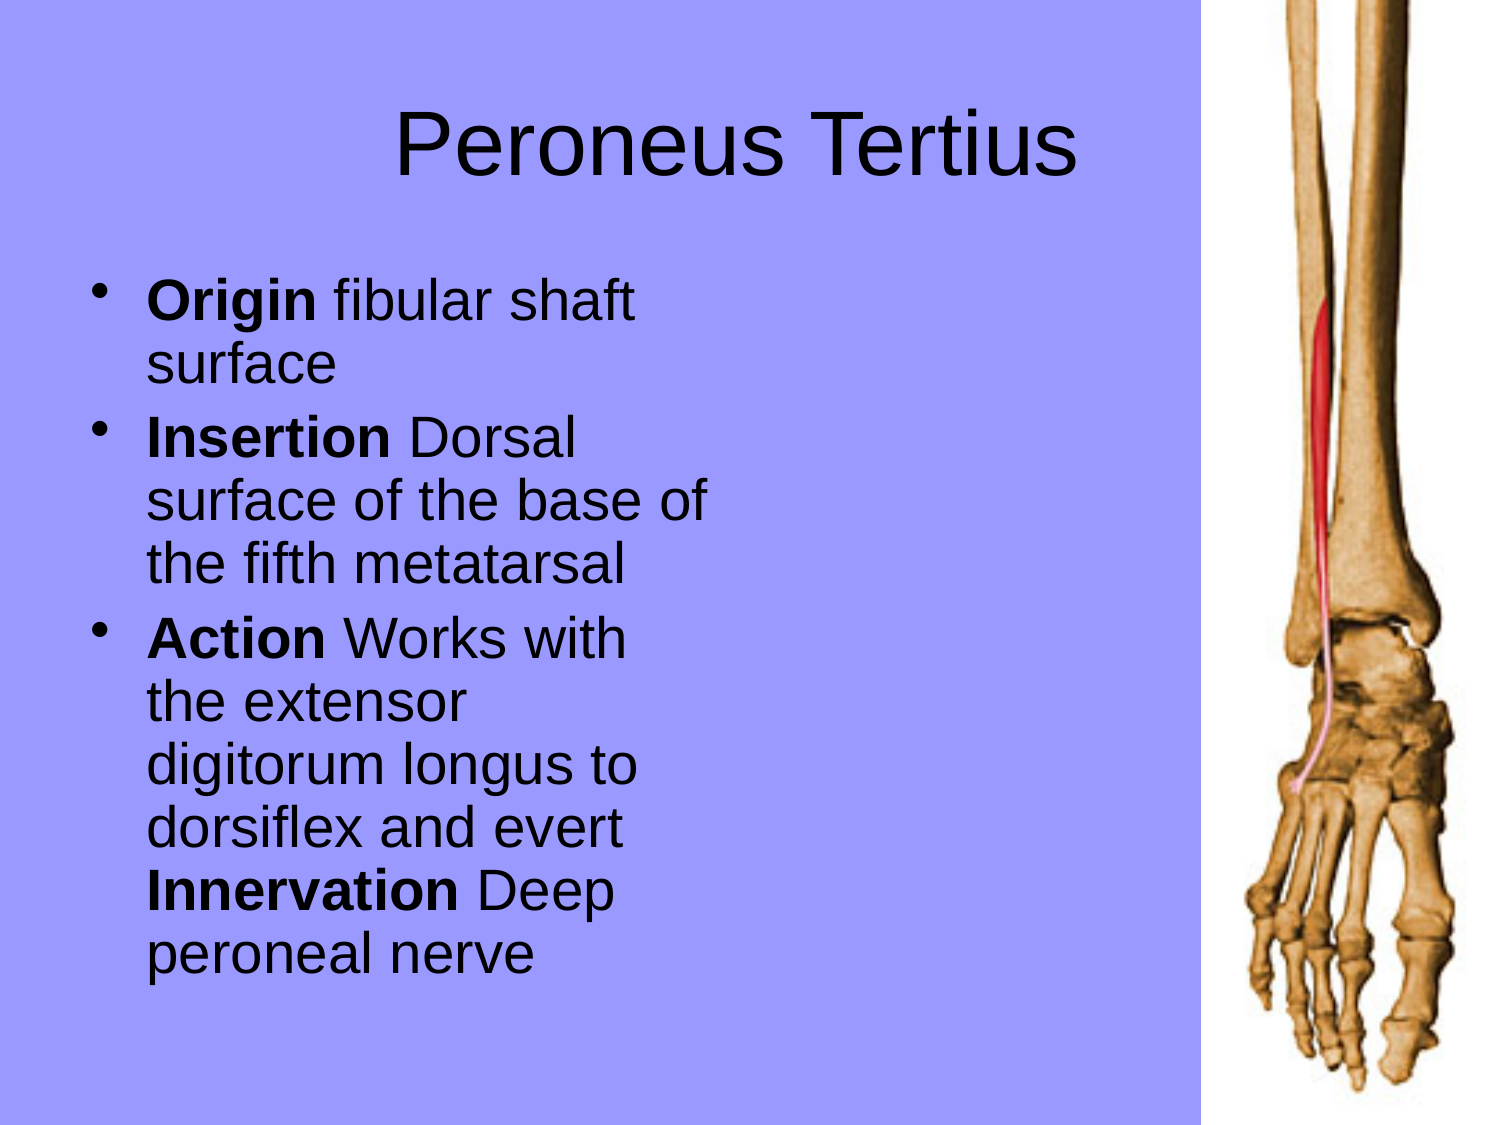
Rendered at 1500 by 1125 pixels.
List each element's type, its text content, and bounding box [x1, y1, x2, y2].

list Origin fibular shaft surface Insertion Dorsal surface of the base of the fifth metatarsal Action Works with the extensor digitorum longus to dorsiflex and evert Innervation Deep peroneal nerve [75, 262, 738, 1005]
title Peroneus Tertius [75, 45, 1196, 233]
picture [1201, 0, 1500, 1125]
